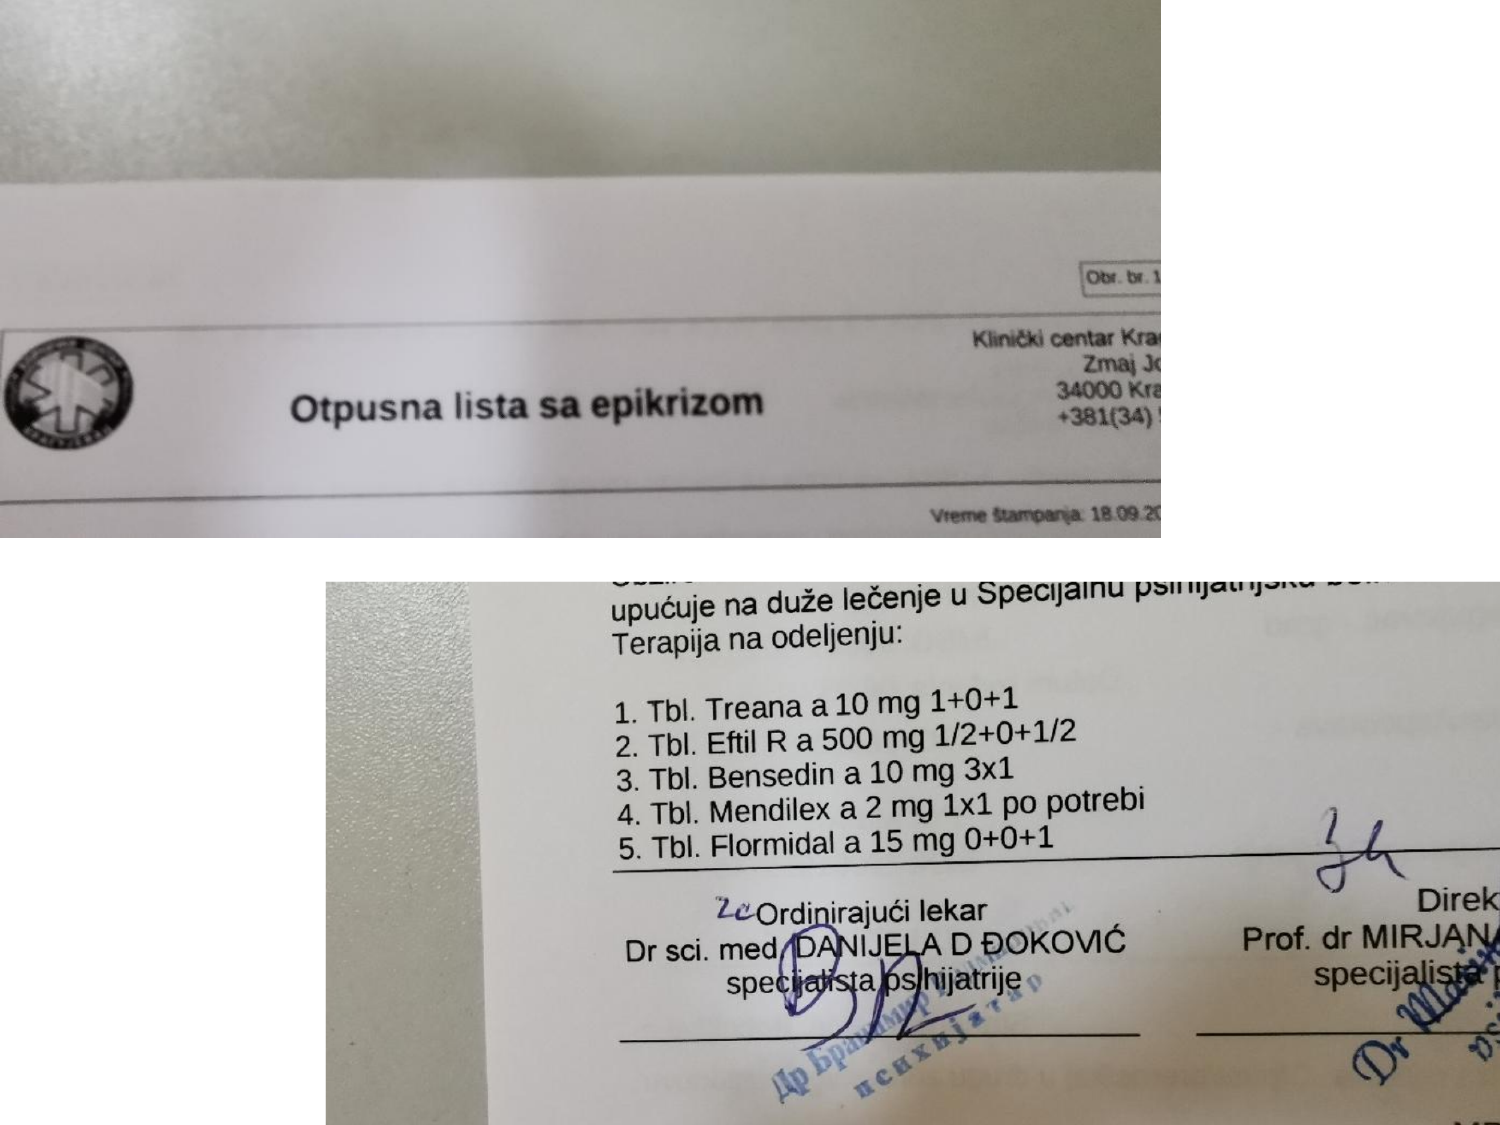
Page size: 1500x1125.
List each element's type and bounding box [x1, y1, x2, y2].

picture [0, 0, 1162, 538]
picture [324, 580, 1500, 1125]
